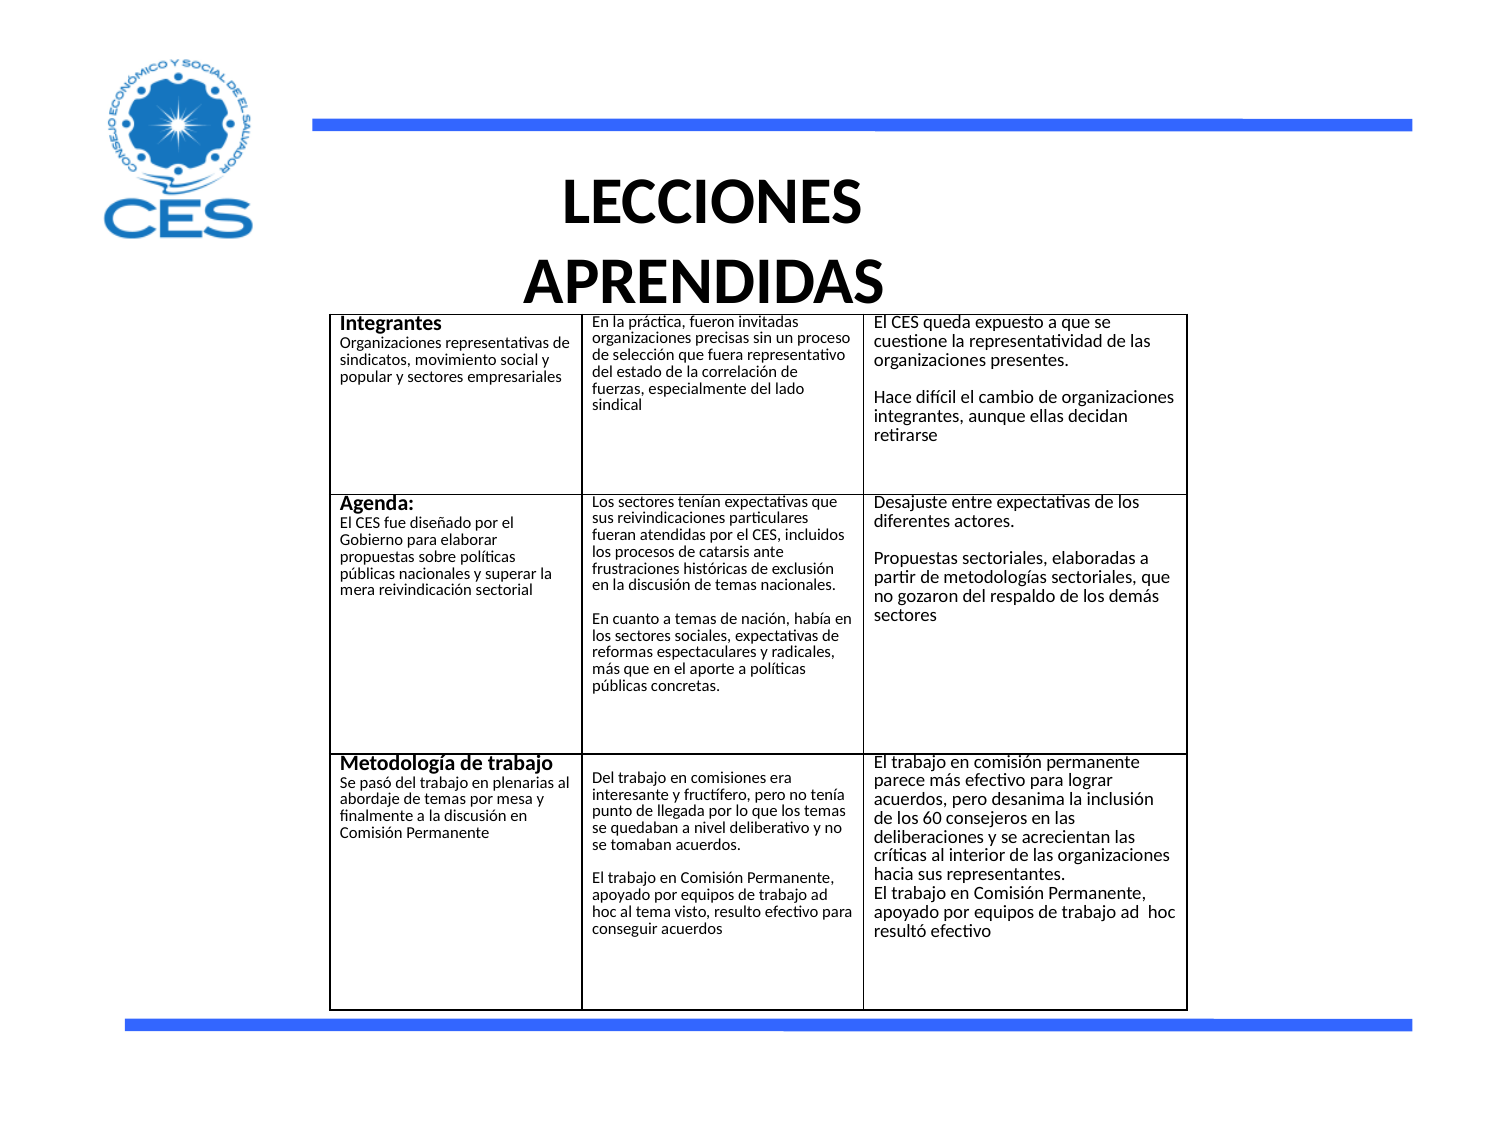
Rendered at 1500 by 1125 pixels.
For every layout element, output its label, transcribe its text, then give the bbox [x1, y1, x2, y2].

table_cell Agenda: El CES fue diseñado por el Gobierno para elaborar propuestas sobre políticas públicas nacionales y superar la mera reivindicación sectorial [331, 495, 581, 753]
table_header Integrantes Organizaciones representativas de sindicatos, movimiento social y popular y sectores empresariales [331, 315, 581, 494]
table_header En la práctica, fueron invitadas organizaciones precisas sin un proceso de selección que fuera representativo del estado de la correlación de fuerzas, especialmente del lado sindical [583, 315, 863, 494]
table_cell Los sectores tenían expectativas que sus reivindicaciones particulares fueran atendidas por el CES, incluidos los procesos de catarsis ante frustraciones históricas de exclusión en la discusión de temas nacionales. En cuanto a temas de nación, había en los sectores sociales, expectativas de reformas espectaculares y radicales, más que en el aporte a políticas públicas concretas. [583, 495, 863, 753]
table_cell Metodología de trabajo Se pasó del trabajo en plenarias al abordaje de temas por mesa y finalmente a la discusión en Comisión Permanente [331, 755, 581, 1009]
table_header El CES queda expuesto a que se cuestione la representatividad de las organizaciones presentes. Hace difícil el cambio de organizaciones integrantes, aunque ellas decidan retirarse [864, 315, 1186, 494]
text_box LECCIONES APRENDIDAS [374, 149, 1050, 314]
table_cell Del trabajo en comisiones era interesante y fructífero, pero no tenía punto de llegada por lo que los temas se quedaban a nivel deliberativo y no se tomaban acuerdos. El trabajo en Comisión Permanente, apoyado por equipos de trabajo ad hoc al tema visto, resulto efectivo para conseguir acuerdos [583, 755, 863, 1009]
table_cell El trabajo en comisión permanente parece más efectivo para lograr acuerdos, pero desanima la inclusión de los 60 consejeros en las deliberaciones y se acrecientan las críticas al interior de las organizaciones hacia sus representantes. El trabajo en Comisión Permanente, apoyado por equipos de trabajo ad hoc resultó efectivo [864, 755, 1186, 1009]
table_cell Desajuste entre expectativas de los diferentes actores. Propuestas sectoriales, elaboradas a partir de metodologías sectoriales, que no gozaron del respaldo de los demás sectores [864, 495, 1186, 753]
picture [37, 49, 326, 254]
